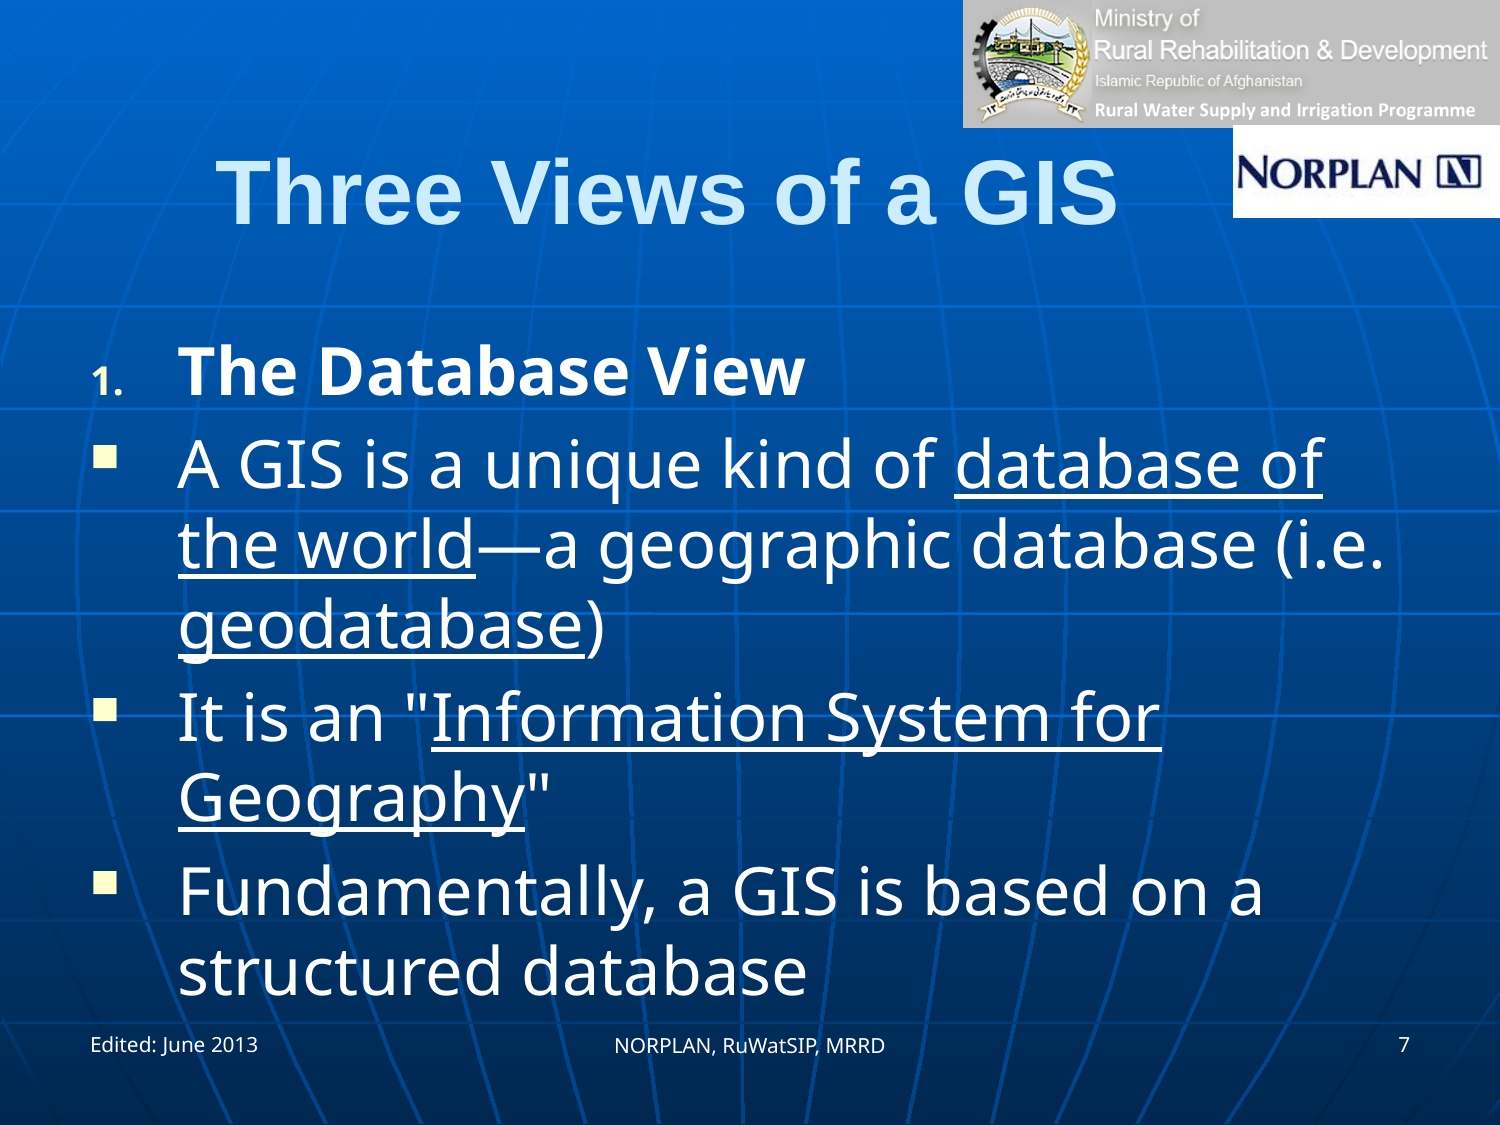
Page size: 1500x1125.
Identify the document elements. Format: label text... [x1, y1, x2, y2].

picture [963, 0, 1500, 218]
footer NORPLAN, RuWatSIP, MRRD [512, 1024, 988, 1101]
slide_number 7 [1074, 1023, 1426, 1100]
title Three Views of a GIS [74, 93, 1262, 282]
list The Database View A GIS is a unique kind of database of the world—a geographic database (i.e. geodatabase) It is an "Information System for Geography" Fundamentally, a GIS is based on a structured database [74, 320, 1426, 1006]
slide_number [74, 1023, 426, 1100]
